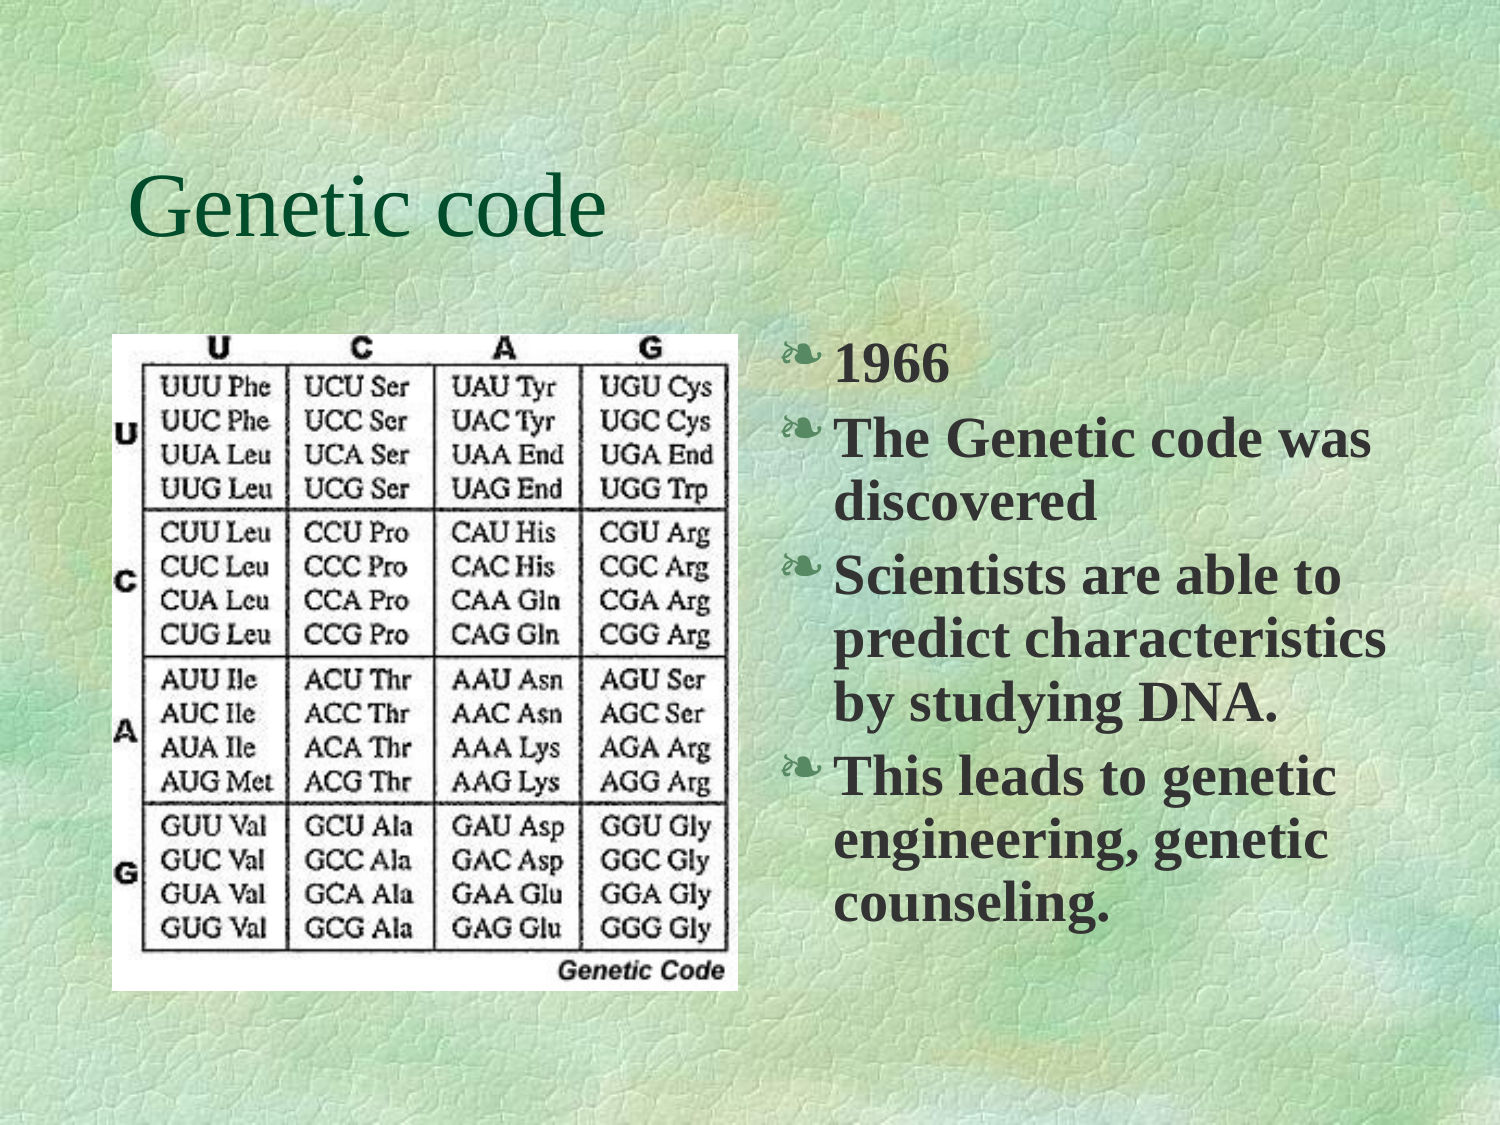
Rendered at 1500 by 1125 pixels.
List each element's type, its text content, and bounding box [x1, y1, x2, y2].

title Genetic code [112, 74, 1388, 263]
list 1966 The Genetic code was discovered Scientists are able to predict characteristics by studying DNA. This leads to genetic engineering, genetic counseling. [762, 324, 1451, 1001]
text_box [112, 334, 738, 991]
picture [0, 0, 1500, 1125]
